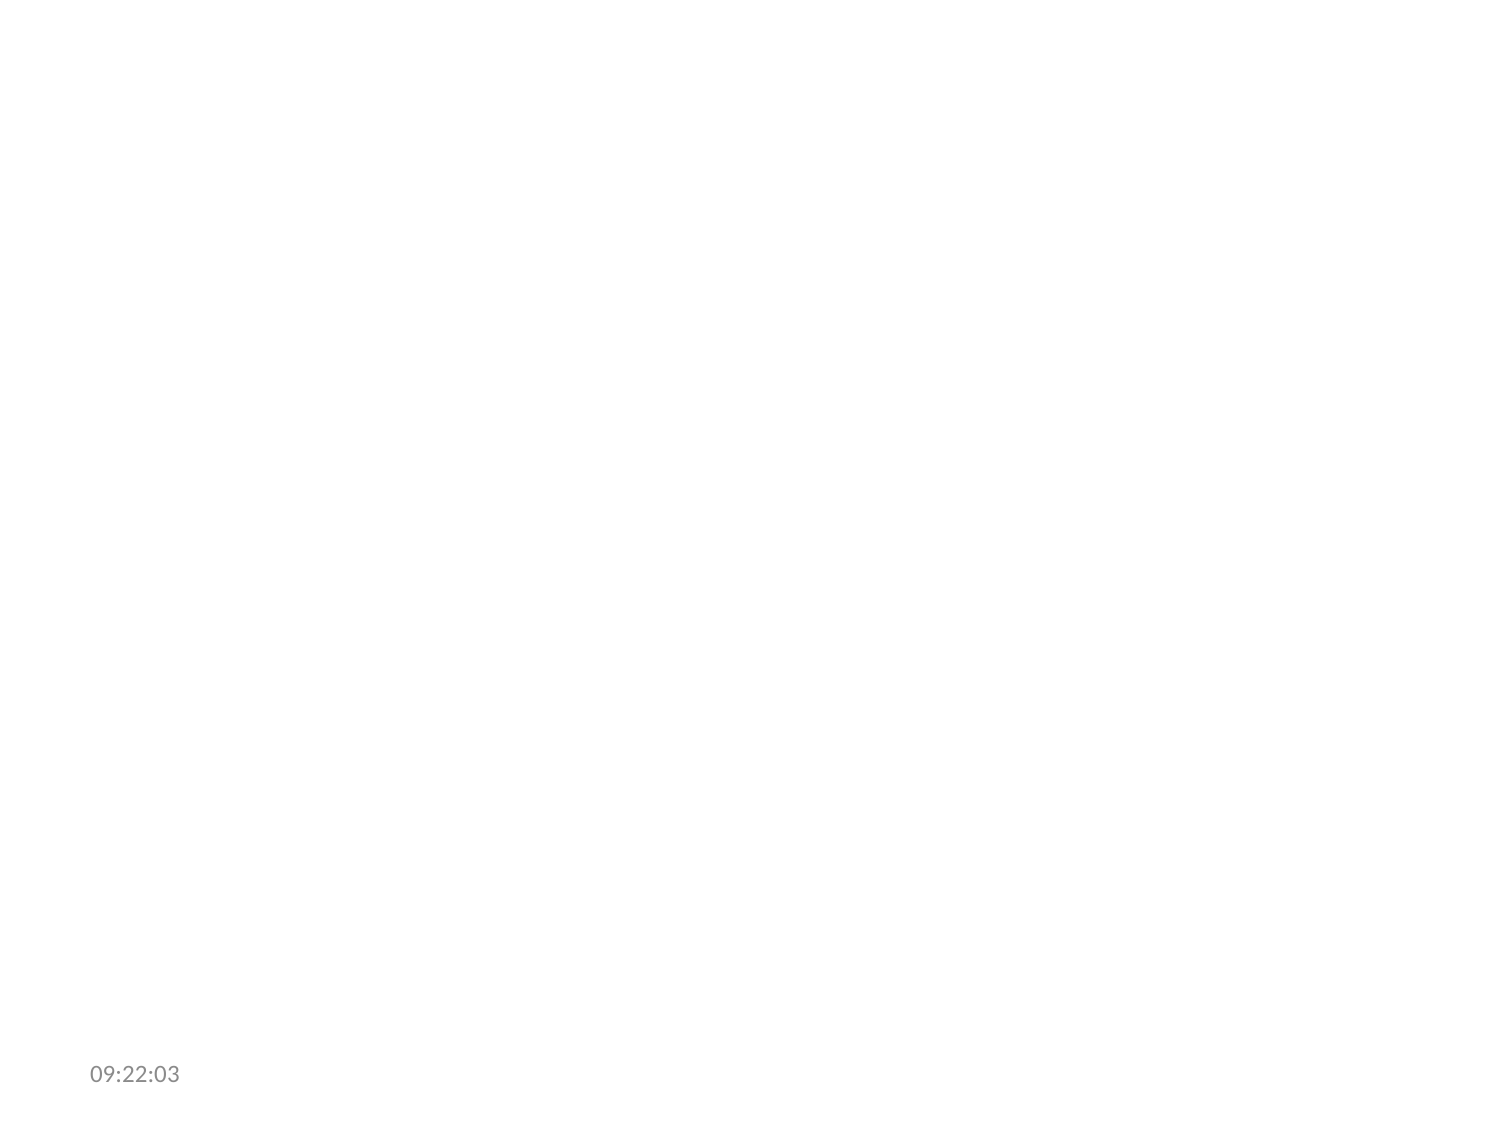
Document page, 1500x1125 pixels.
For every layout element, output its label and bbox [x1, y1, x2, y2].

slide_number [75, 1042, 425, 1103]
